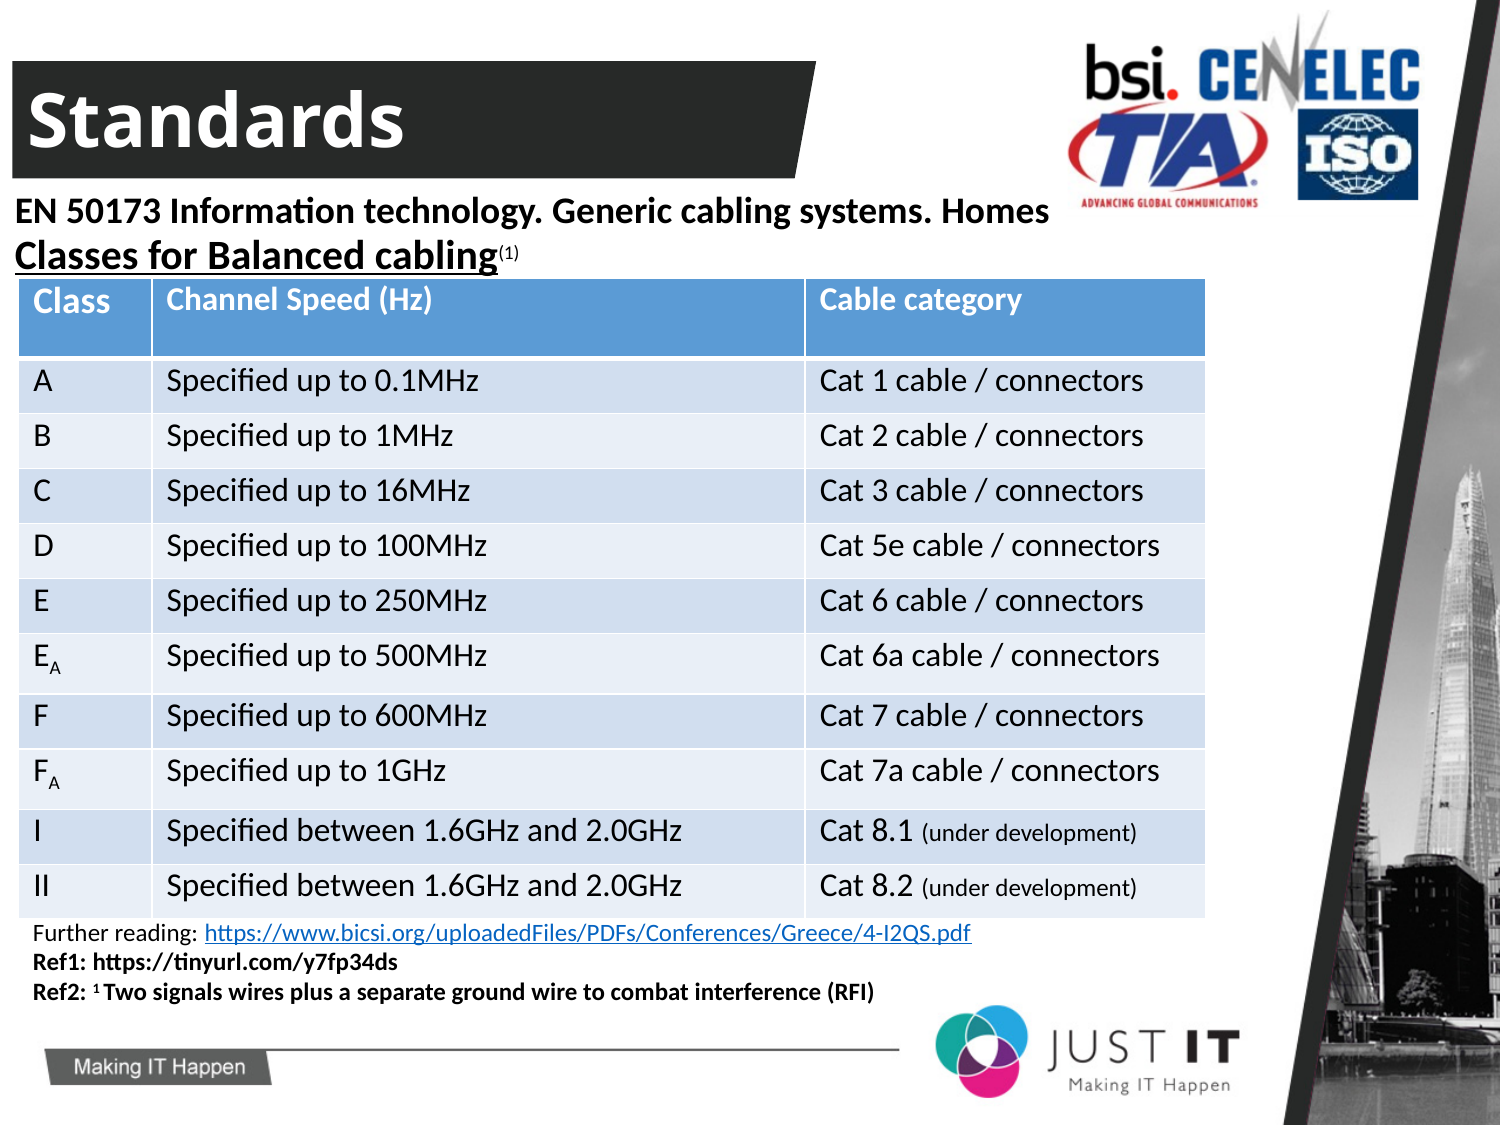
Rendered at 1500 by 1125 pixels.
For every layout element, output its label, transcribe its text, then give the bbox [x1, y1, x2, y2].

picture [0, 0, 1500, 1125]
table_cell Specified up to 100MHz [153, 524, 804, 578]
table_header Cable category [806, 279, 1205, 356]
table_cell Cat 2 cable / connectors [806, 414, 1205, 468]
table_cell Cat 7 cable / connectors [806, 695, 1205, 748]
table_cell Cat 3 cable / connectors [806, 469, 1205, 523]
table_cell Specified up to 16MHz [153, 469, 804, 523]
table_cell II [19, 865, 151, 918]
table_cell F [19, 695, 151, 748]
table_cell Specified up to 1MHz [153, 414, 804, 468]
table_cell Cat 1 cable / connectors [806, 361, 1205, 413]
table_cell Specified between 1.6GHz and 2.0GHz [153, 810, 804, 864]
table_cell I [19, 810, 151, 864]
table_cell A [19, 361, 151, 413]
table_cell Specified up to 1GHz [153, 750, 804, 809]
table_cell Cat 6a cable / connectors [806, 634, 1205, 693]
table_cell Specified between 1.6GHz and 2.0GHz [153, 865, 804, 918]
text_box Classes for Balanced cabling(1) [0, 220, 1225, 286]
table_cell Cat 8.2 (under development) [806, 865, 1205, 918]
table_cell Specified up to 500MHz [153, 634, 804, 693]
table_cell EA [19, 634, 151, 693]
table_header Class [19, 279, 151, 356]
table_cell Cat 6 cable / connectors [806, 579, 1205, 633]
table_cell B [19, 414, 151, 468]
table_cell D [19, 524, 151, 578]
table_cell Specified up to 0.1MHz [153, 361, 804, 413]
table_cell Cat 5e cable / connectors [806, 524, 1205, 578]
table_cell FA [19, 750, 151, 809]
table_cell E [19, 579, 151, 633]
table_cell Cat 8.1 (under development) [806, 810, 1205, 864]
table_cell Cat 7a cable / connectors [806, 750, 1205, 809]
text_box Further reading: https://www.bicsi.org/uploadedFiles/PDFs/Conferences/Greece/4-I2QS.pdf Ref1: https://tinyurl.com/y7fp34ds Ref2: 1 Two signals wires plus a separate ground wire to combat interference (RFI) [18, 920, 992, 1014]
table_cell C [19, 469, 151, 523]
text_box EN 50173 Information technology. Generic cabling systems. Homes [0, 178, 1225, 220]
table_cell Specified up to 250MHz [153, 579, 804, 633]
table_header Channel Speed (Hz) [153, 279, 804, 356]
title Standards [12, 61, 927, 179]
table_cell Specified up to 600MHz [153, 695, 804, 748]
